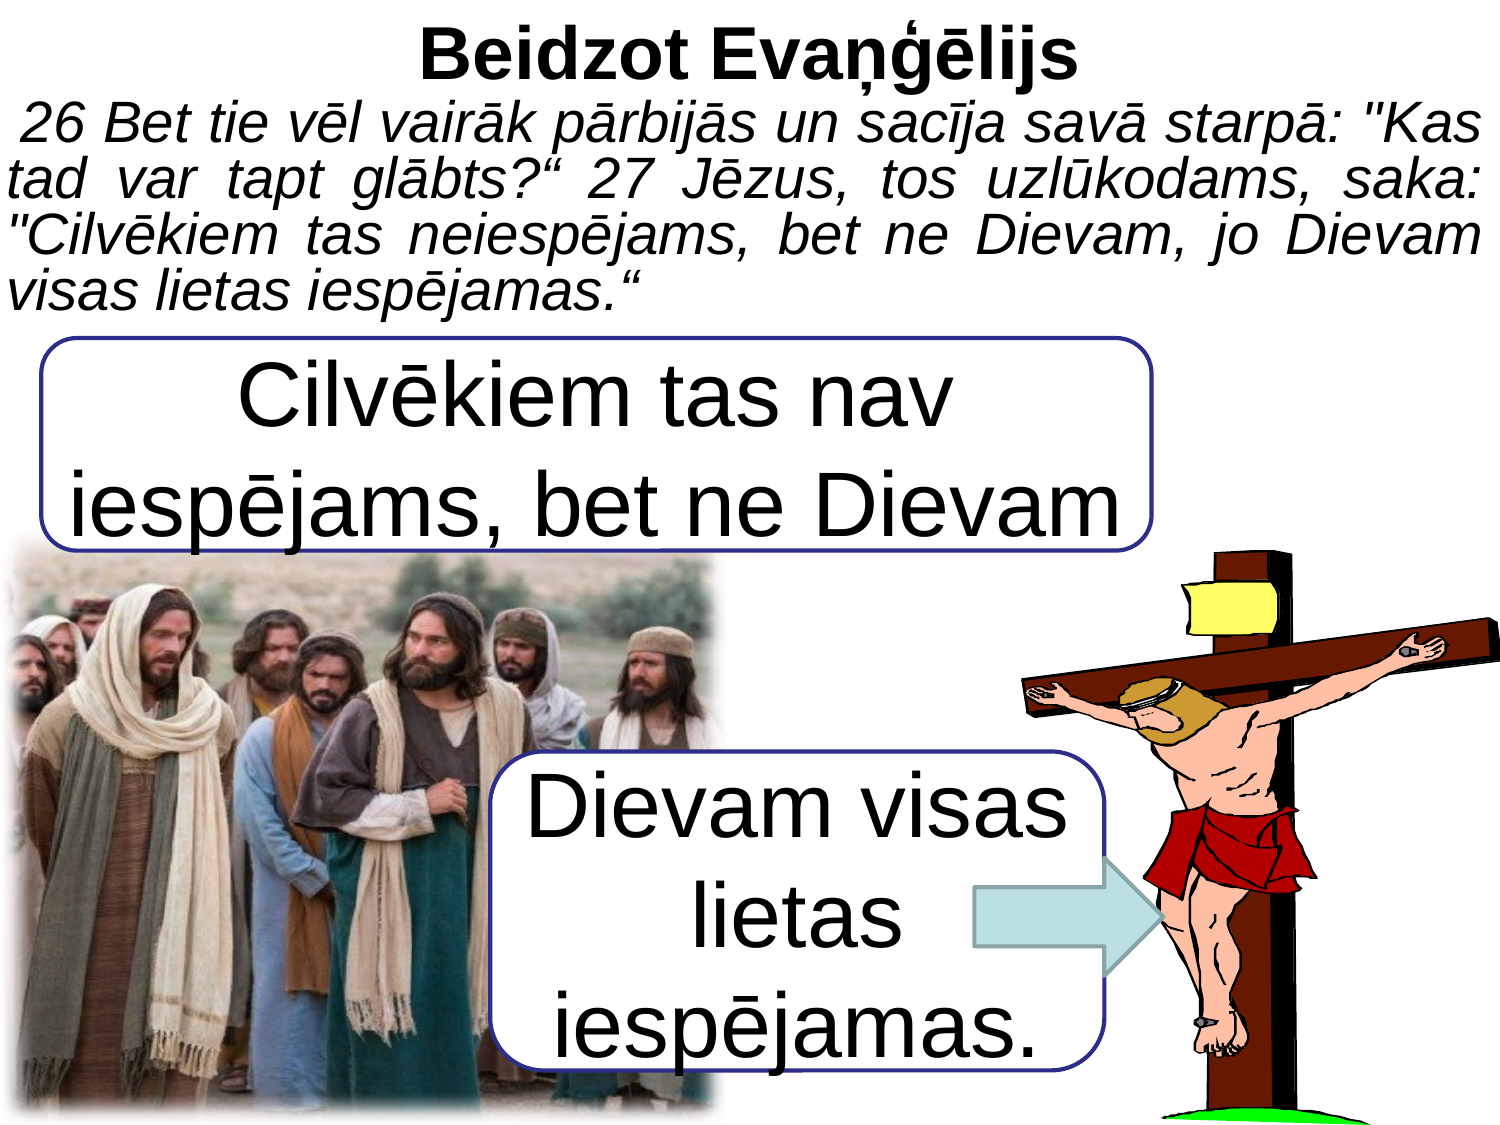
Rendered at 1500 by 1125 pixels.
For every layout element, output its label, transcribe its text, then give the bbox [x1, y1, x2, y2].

list 26 Bet tie vēl vairāk pārbijās un sacīja savā starpā: "Kas tad var tapt glābts?“ 27 Jēzus, tos uzlūkodams, saka: "Cilvēkiem tas neiespējams, bet ne Dievam, jo Dievam visas lietas iespējamas.“ [0, 114, 1500, 288]
text_box Dievam visas lietas iespējamas. [731, 749, 1013, 1073]
text_box [972, 885, 1013, 949]
text_box Cilvēkiem tas nav iespējams, bet ne Dievam [39, 335, 1154, 553]
picture [0, 527, 727, 1125]
picture [1018, 550, 1500, 1125]
text_box Beidzot Evaņģēlijs [0, 0, 1500, 114]
